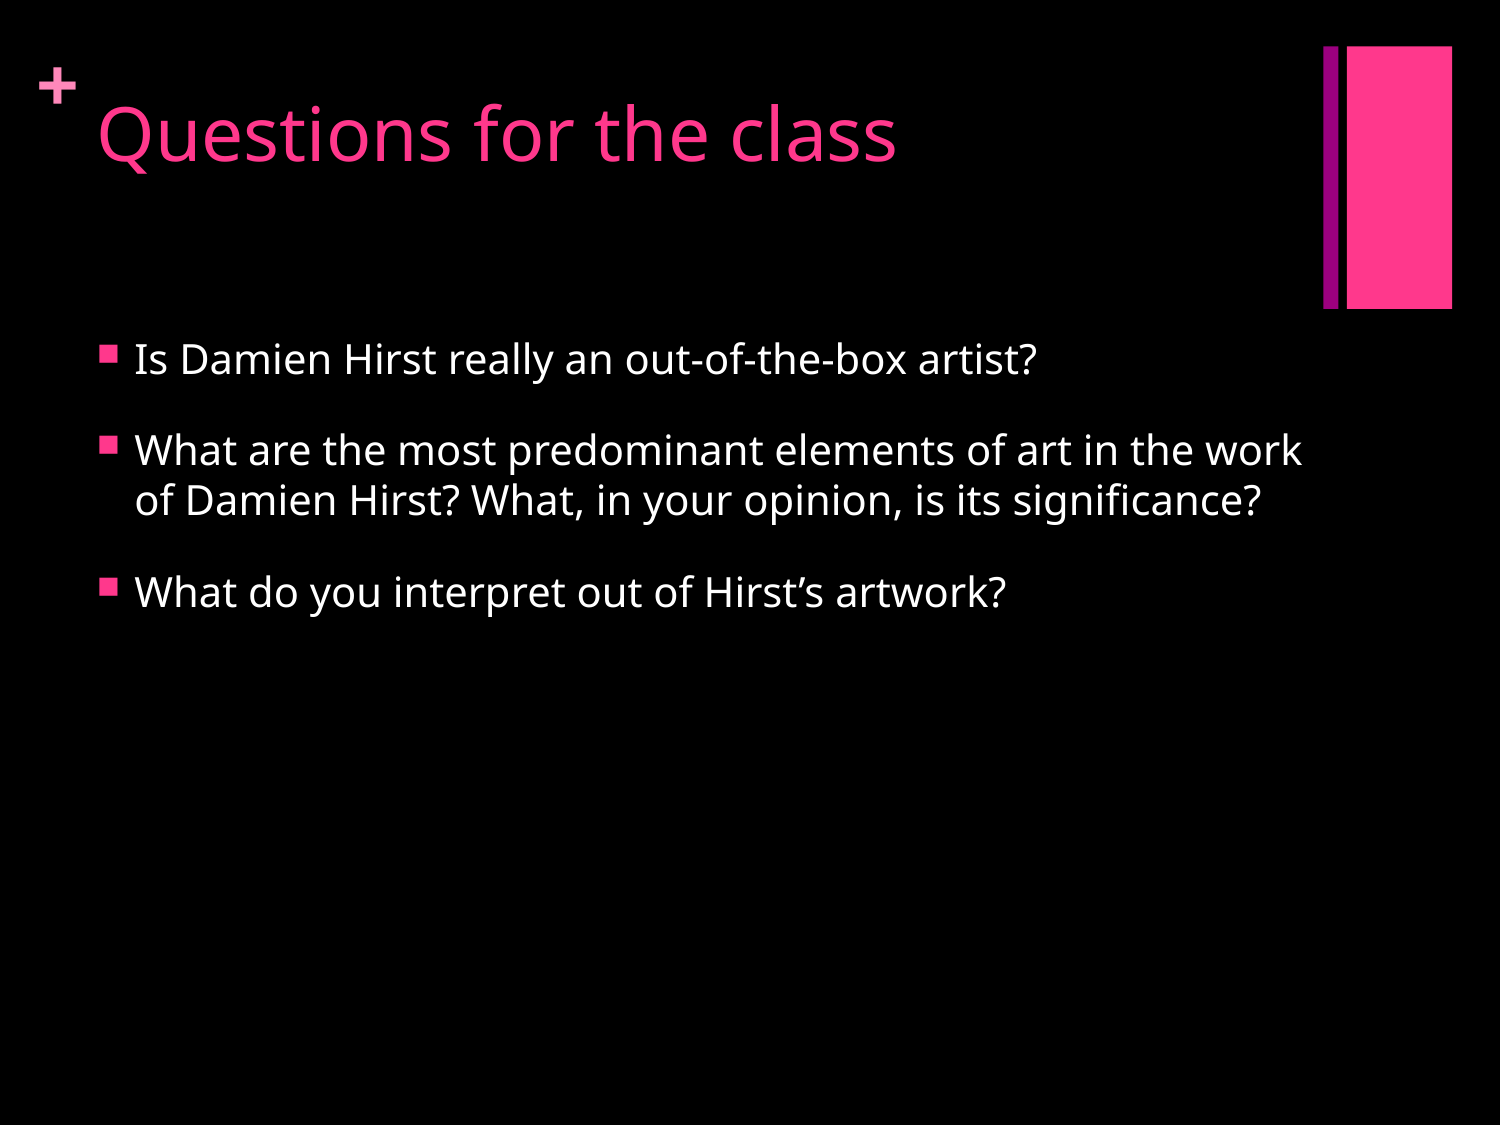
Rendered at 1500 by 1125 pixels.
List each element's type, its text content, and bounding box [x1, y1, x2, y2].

list Is Damien Hirst really an out-of-the-box artist? What are the most predominant elements of art in the work of Damien Hirst? What, in your opinion, is its significance? What do you interpret out of Hirst’s artwork? [81, 324, 1322, 1005]
title Questions for the class [81, 79, 1322, 263]
